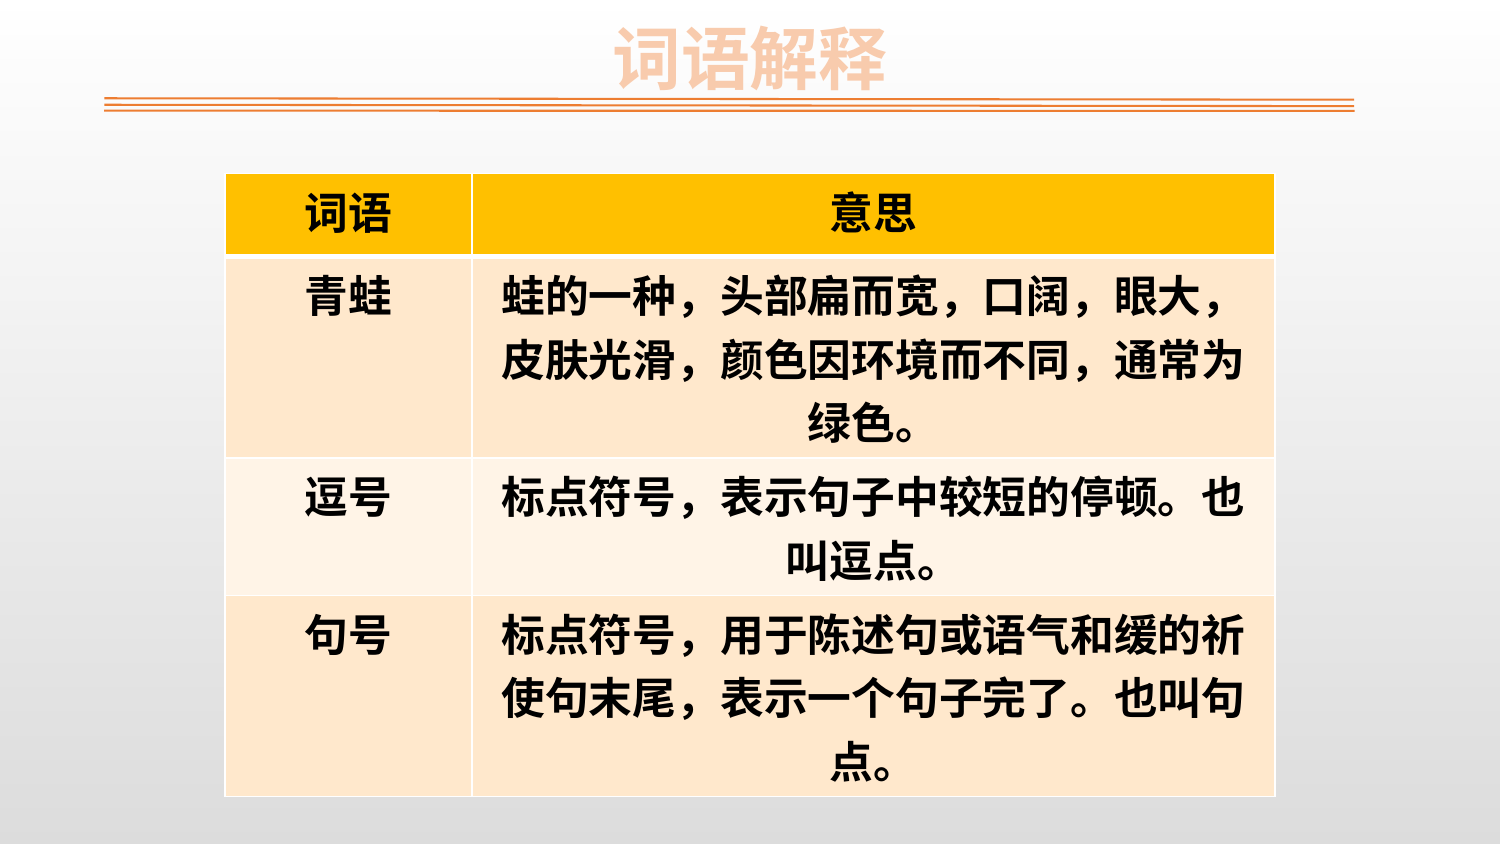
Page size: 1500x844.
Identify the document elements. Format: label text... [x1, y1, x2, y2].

table_header 意思 [473, 174, 1274, 254]
text_box 词语解释 [601, 10, 899, 98]
table_header 词语 [226, 174, 471, 254]
table_cell 标点符号，用于陈述句或语气和缓的祈使句末尾，表示一个句子完了。也叫句点。 [473, 596, 1274, 796]
table_cell 句号 [226, 596, 471, 796]
table_cell 青蛙 [226, 259, 471, 457]
table_cell 逗号 [226, 459, 471, 595]
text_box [104, 98, 1355, 111]
table_cell 标点符号，表示句子中较短的停顿。也叫逗点。 [473, 459, 1274, 595]
table_cell 蛙的一种，头部扁而宽，口阔，眼大，皮肤光滑，颜色因环境而不同，通常为绿色。 [473, 259, 1274, 457]
